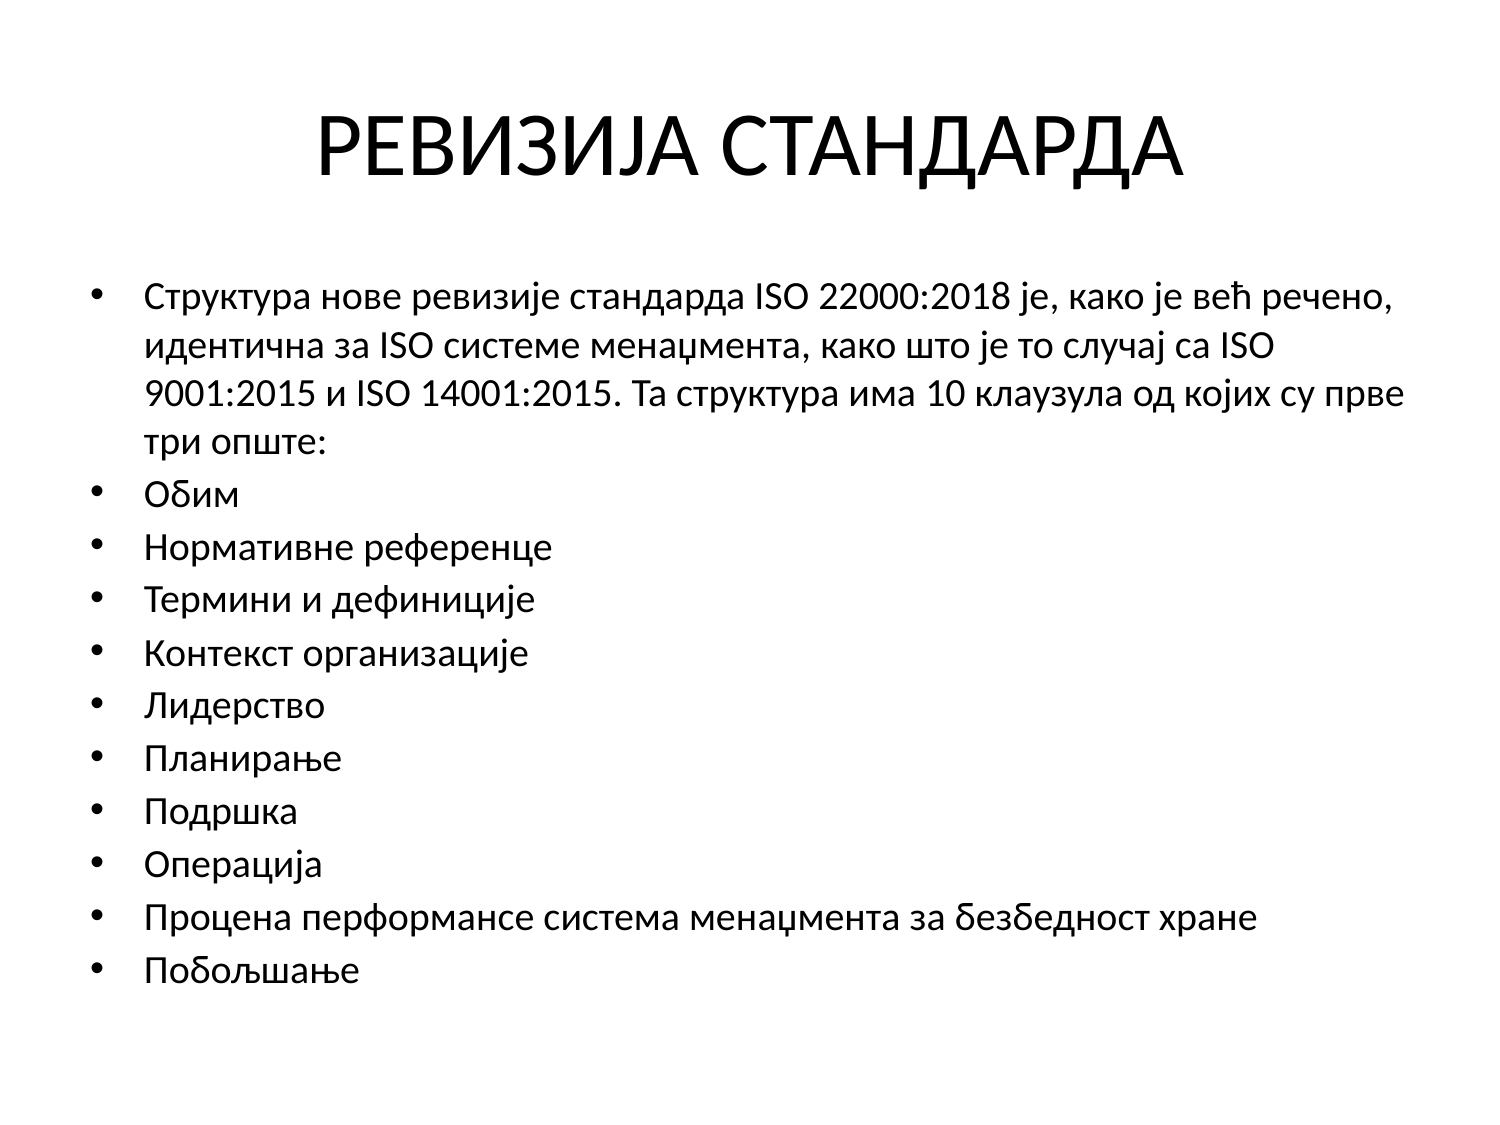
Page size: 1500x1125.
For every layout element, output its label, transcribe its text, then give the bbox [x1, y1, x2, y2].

title РЕВИЗИЈА СТАНДАРДА [75, 45, 1425, 233]
list Структура нове ревизије стандарда ISO 22000:2018 је, како је већ речено, идентична за ISO системе менаџмента, како што је то случај са ISO 9001:2015 и ISO 14001:2015. Та структура има 10 клаузула од којих су прве три опште: Обим Нормативне референце Термини и дефиниције Контекст организације Лидерство Планирање Подршка Операција Процена перформансе система менаџмента за безбедност хране Побољшањe [75, 262, 1425, 1005]
